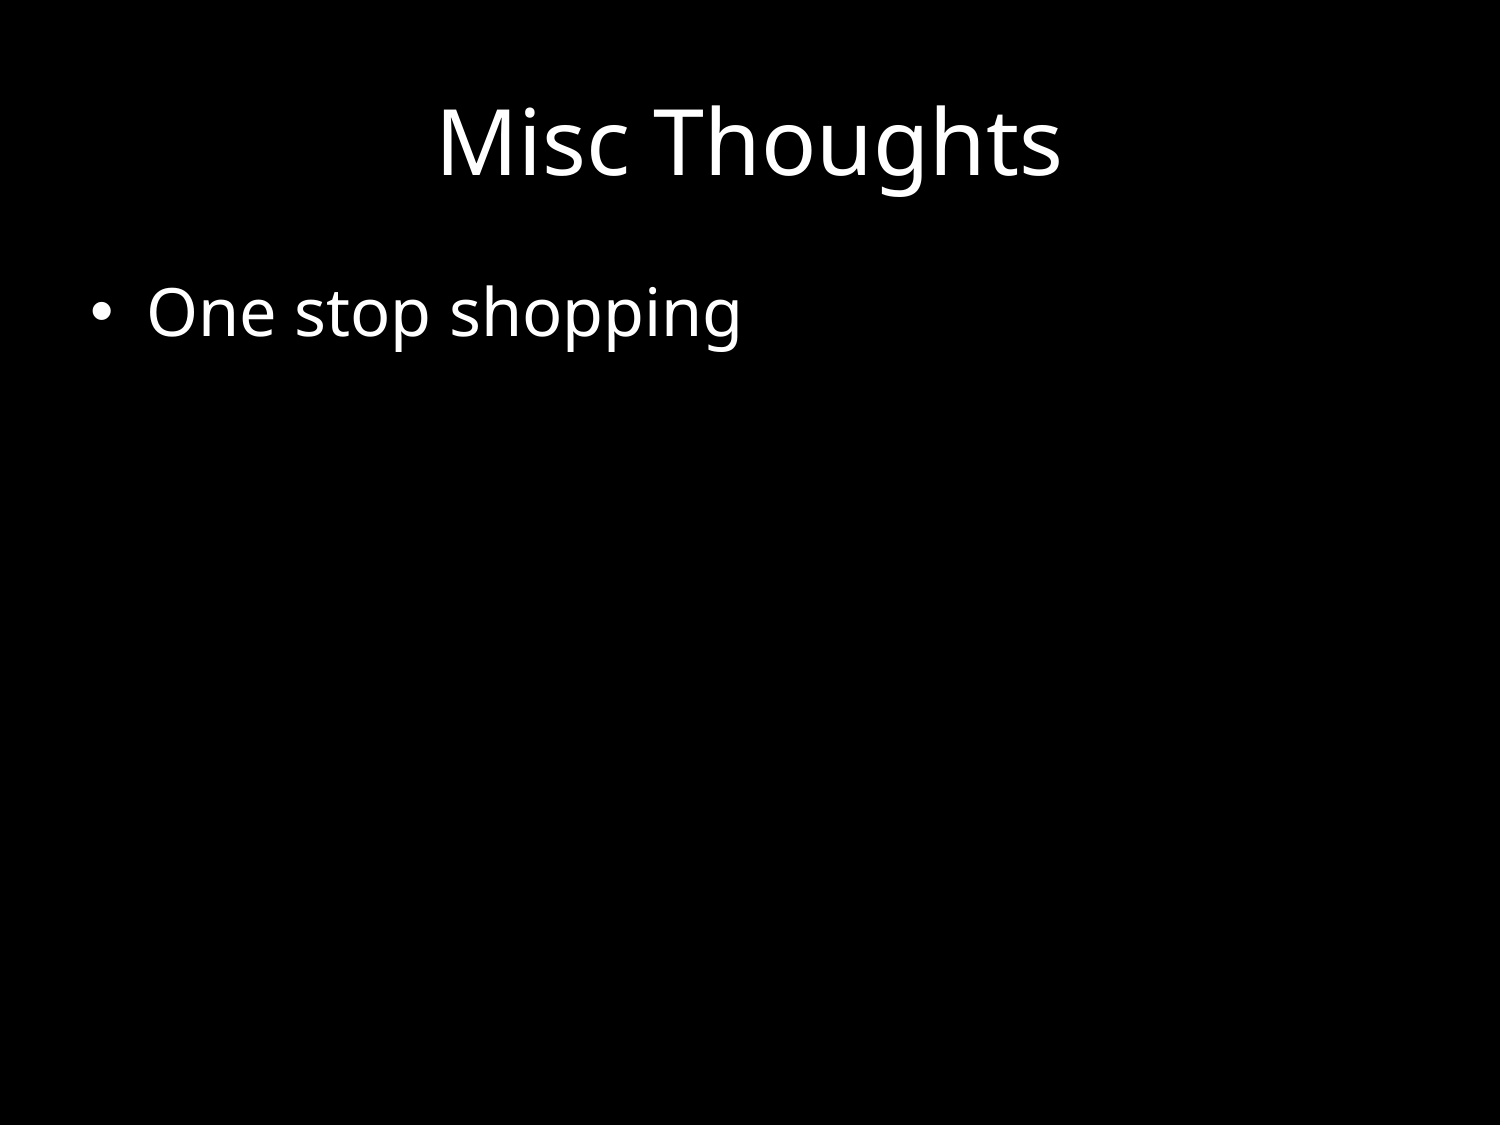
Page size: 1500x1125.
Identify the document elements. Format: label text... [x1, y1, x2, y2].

list One stop shopping [75, 262, 1425, 1005]
title Misc Thoughts [75, 45, 1425, 233]
